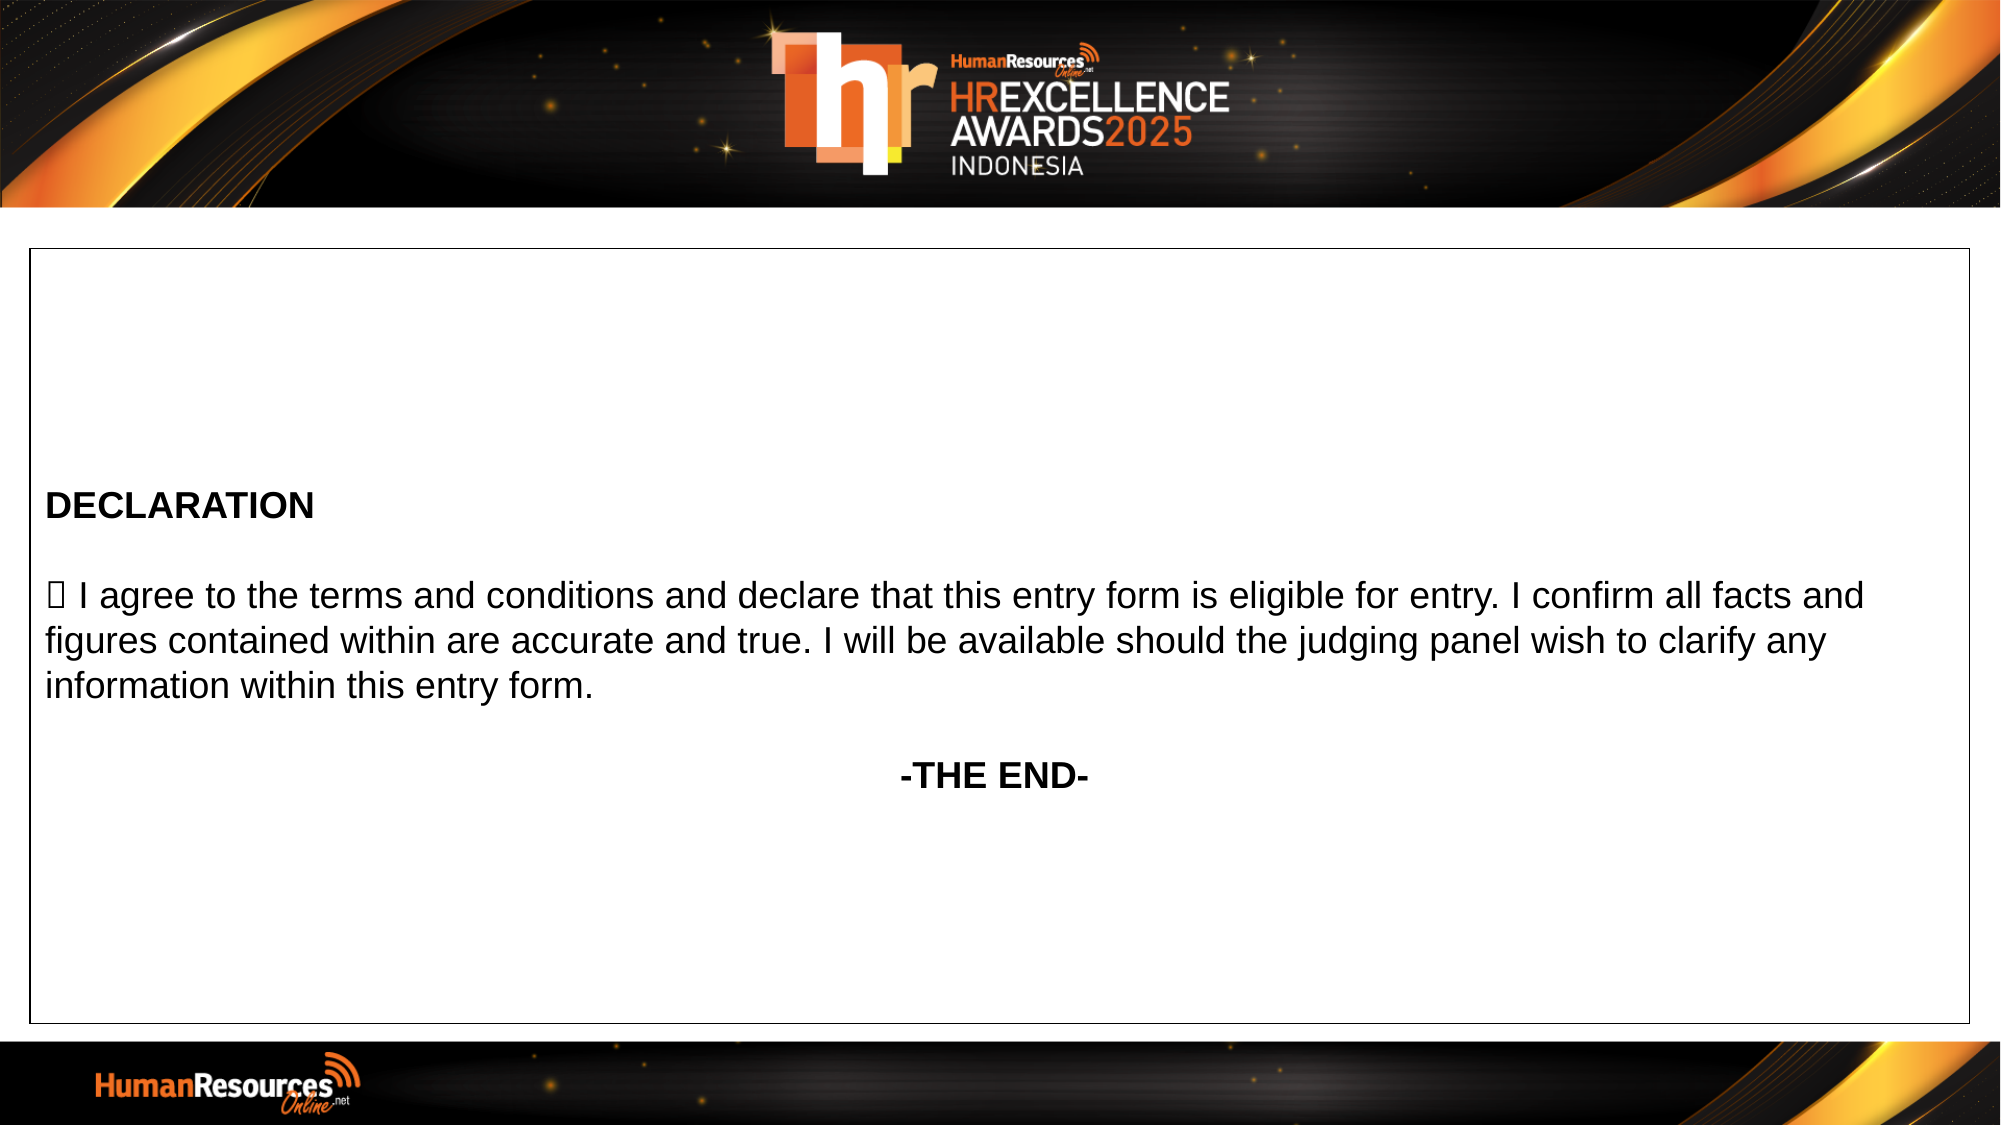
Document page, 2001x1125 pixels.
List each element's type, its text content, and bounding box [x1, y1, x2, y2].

text_box DECLARATION  I agree to the terms and conditions and declare that this entry form is eligible for entry. I confirm all facts and figures contained within are accurate and true. I will be available should the judging panel wish to clarify any information within this entry form. -THE END- [30, 248, 1970, 1024]
picture [0, 0, 2001, 1125]
